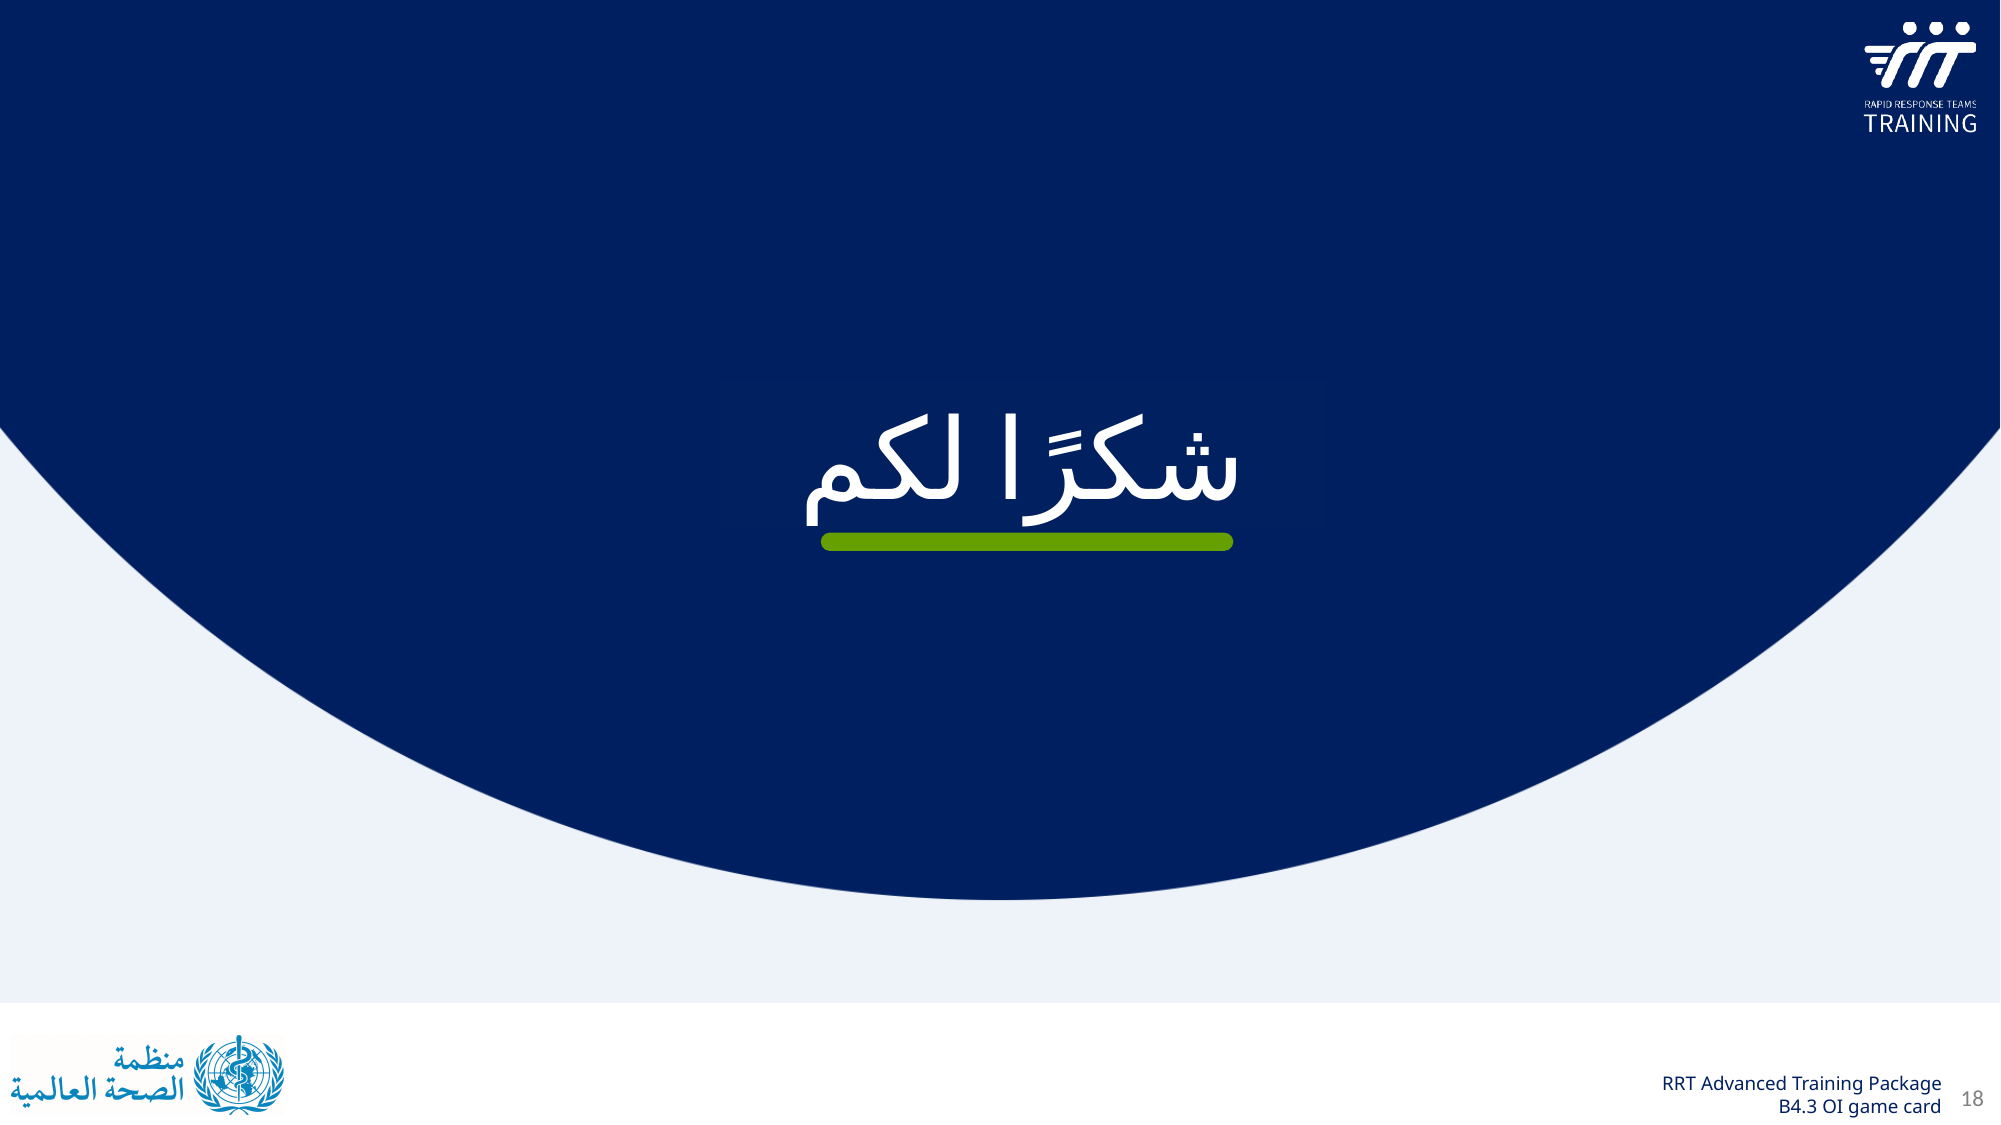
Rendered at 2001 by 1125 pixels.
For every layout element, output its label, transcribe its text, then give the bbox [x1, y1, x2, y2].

picture [241, 1050, 247, 1059]
text_box شكرًا لكم [718, 379, 1327, 530]
picture [0, 0, 2001, 1003]
picture [11, 1035, 284, 1115]
